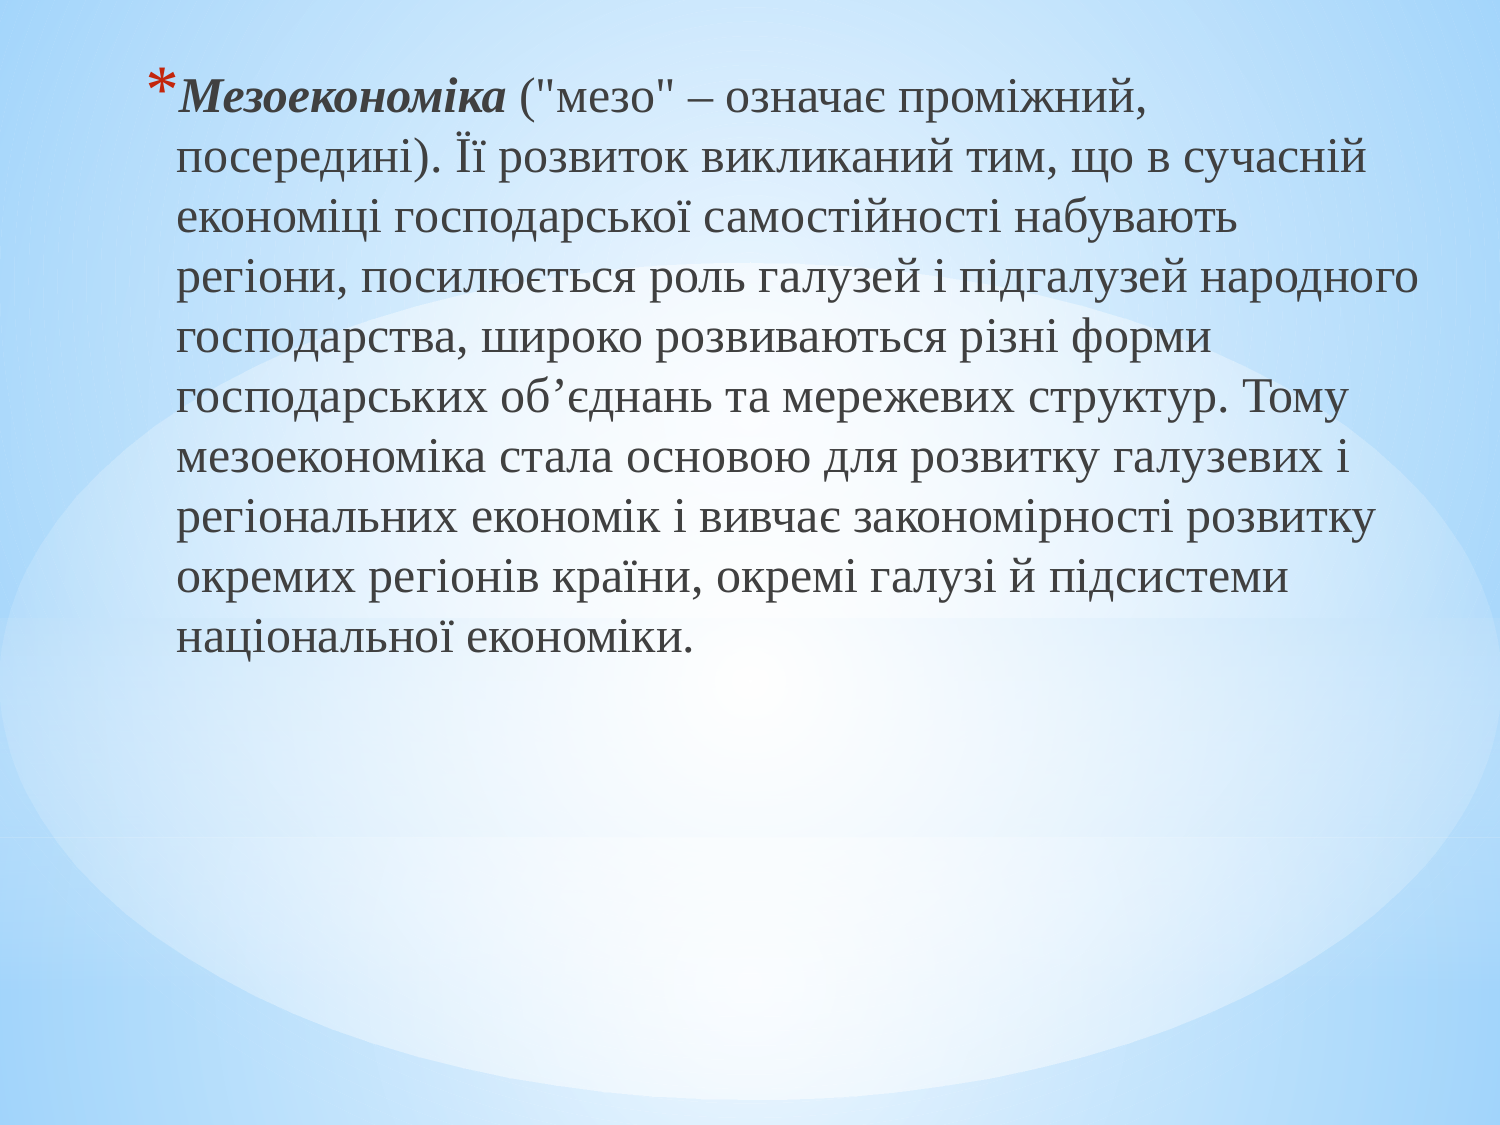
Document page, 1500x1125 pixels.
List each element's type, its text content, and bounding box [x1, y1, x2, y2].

list Мезоекономіка ("мезо" – означає проміжний, посередині). Її розвиток викликаний тим, що в сучасній економіці господарської самостійності набувають регіони, посилюється роль галузей і підгалузей народного господарства, широко розвиваються різні форми господарських об’єднань та мережевих структур. Тому мезоекономіка стала основою для розвитку галузевих і регіональних економік і вивчає закономірності розвитку окремих регіонів країни, окремі галузі й підсистеми національної економіки. [123, 54, 1436, 1083]
